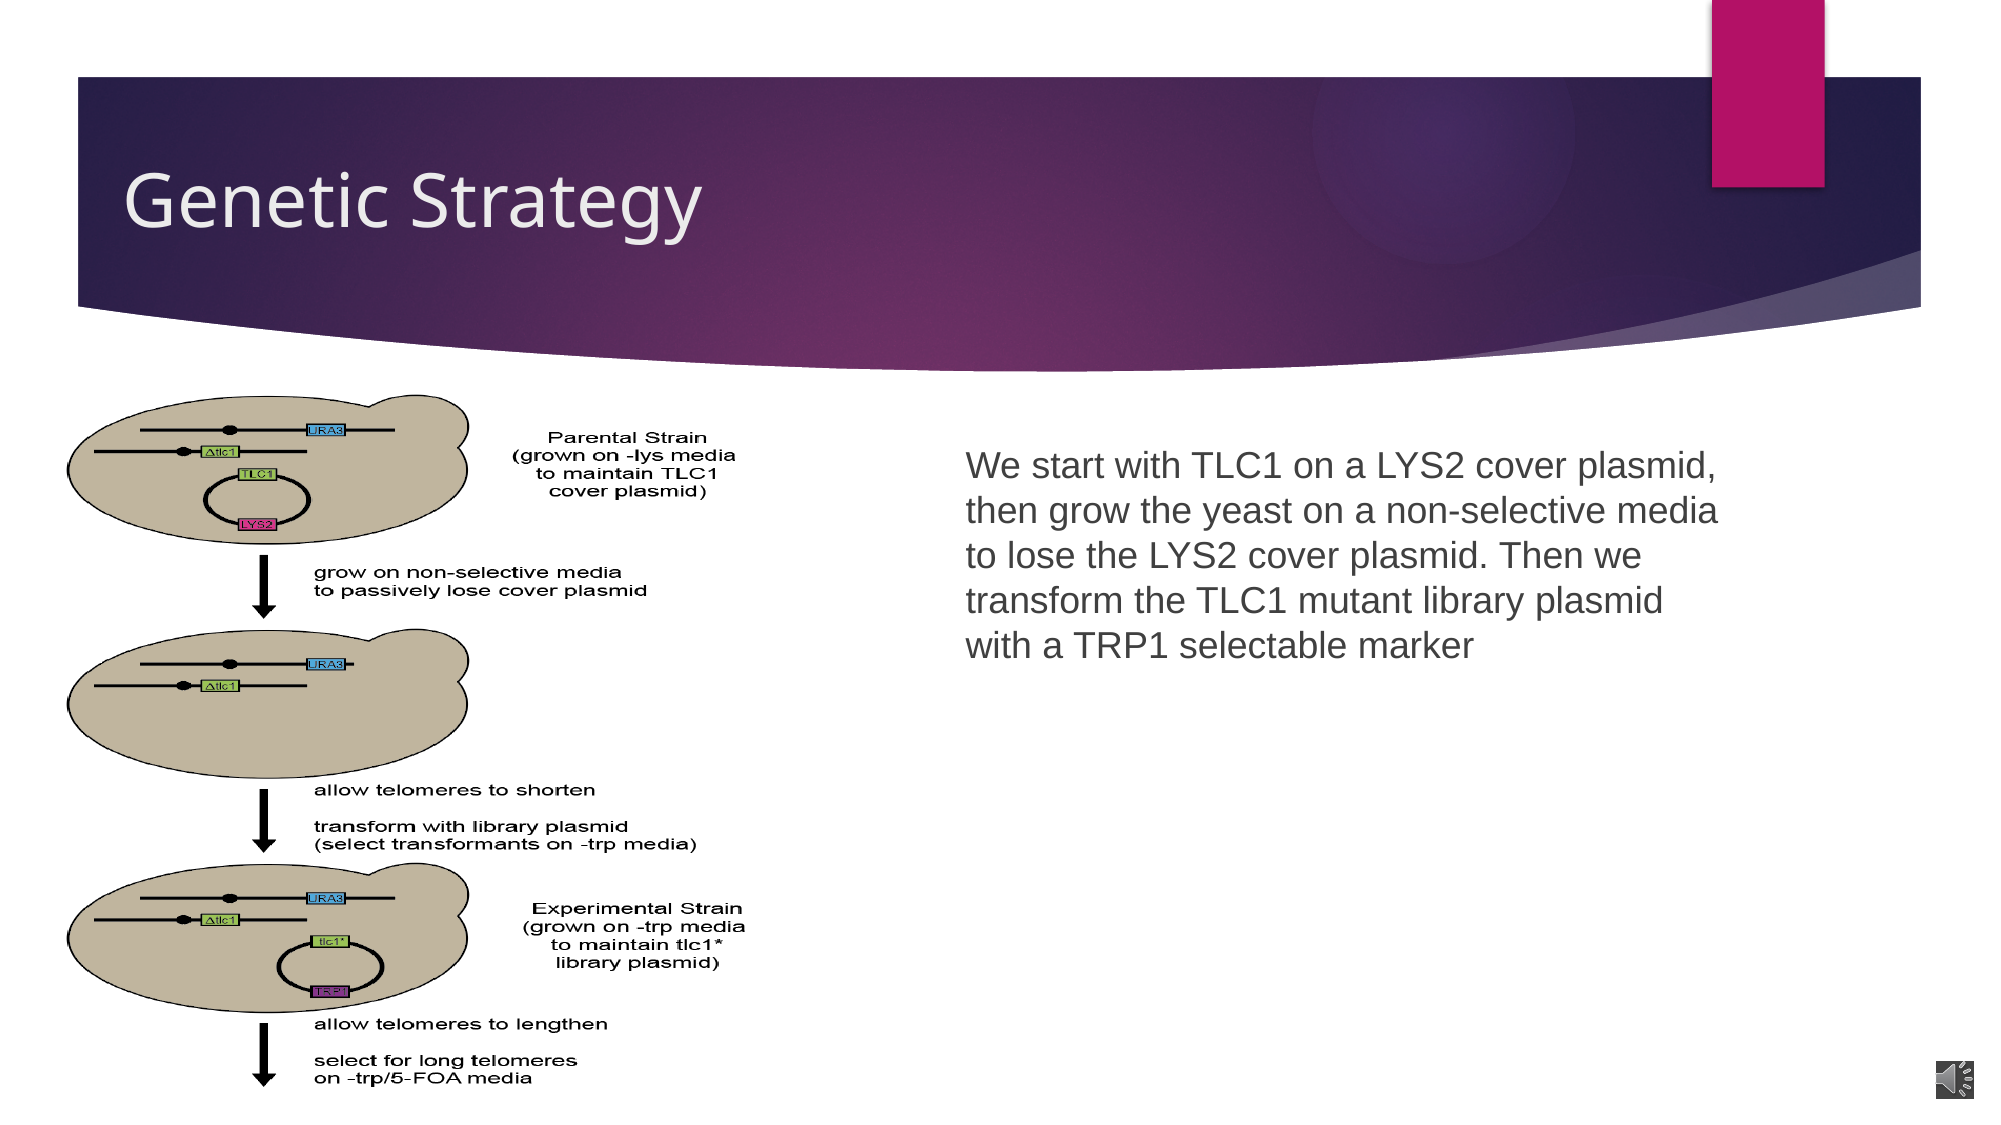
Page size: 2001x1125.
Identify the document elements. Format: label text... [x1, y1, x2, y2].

list We start with TLC1 on a LYS2 cover plasmid, then grow the yeast on a non-selective media to lose the LYS2 cover plasmid. Then we transform the TLC1 mutant library plasmid with a TRP1 selectable marker [950, 433, 1743, 995]
picture [1934, 1059, 1976, 1101]
title Genetic Strategy [107, 61, 1875, 334]
picture [47, 383, 780, 1093]
